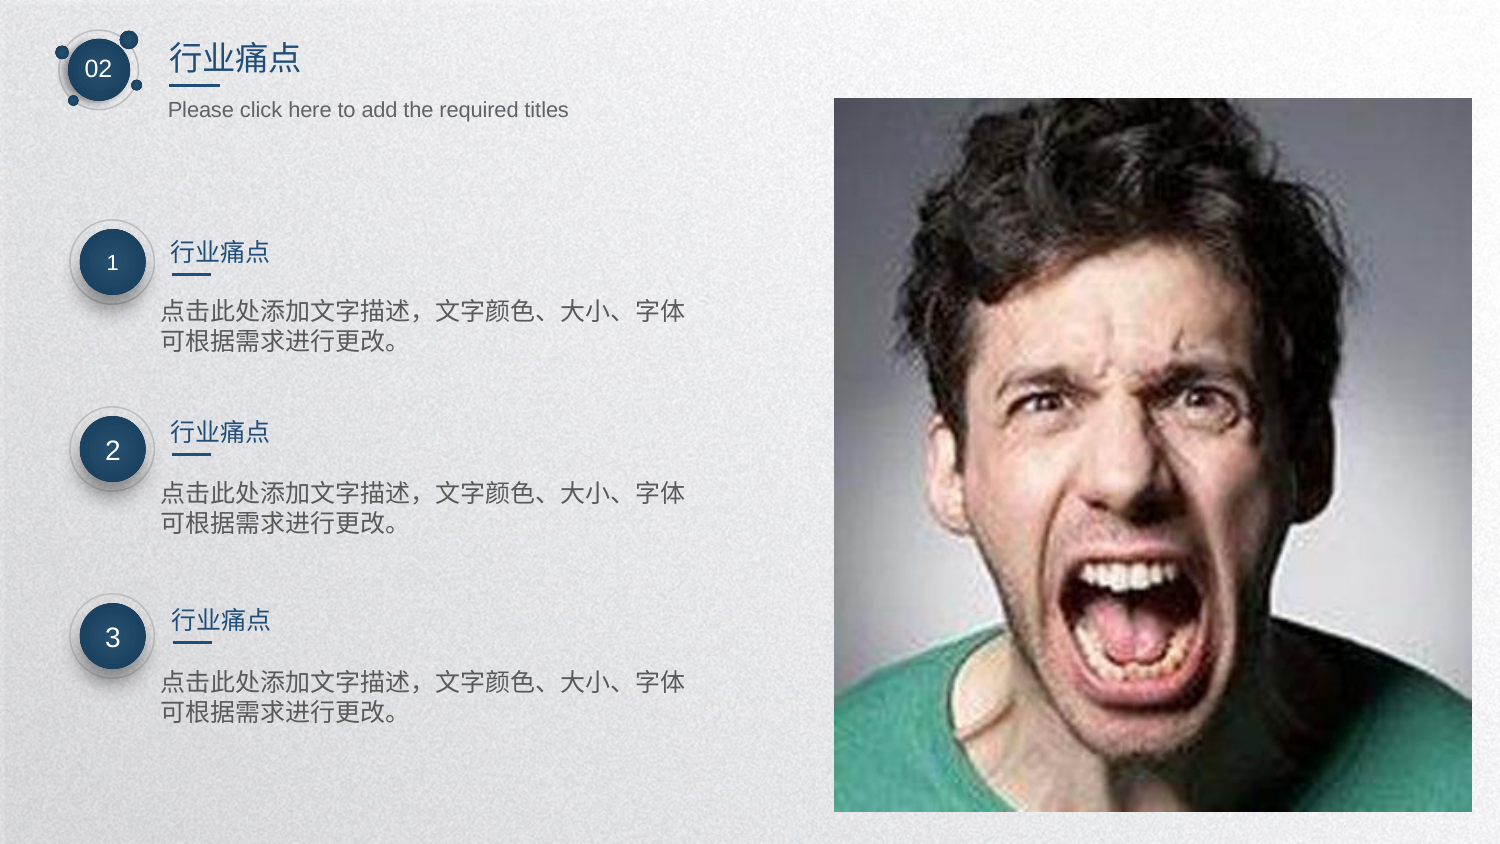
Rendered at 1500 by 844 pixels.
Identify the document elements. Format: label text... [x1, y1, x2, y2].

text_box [69, 593, 155, 679]
text_box 行业痛点 [156, 409, 441, 454]
text_box 行业痛点 [156, 229, 441, 274]
text_box 点击此处添加文字描述，文字颜色、大小、字体可根据需求进行更改。 [145, 470, 701, 546]
text_box 02 [69, 45, 128, 91]
picture [0, 0, 1500, 844]
text_box 行业痛点 [157, 596, 442, 642]
text_box 点击此处添加文字描述，文字颜色、大小、字体可根据需求进行更改。 [145, 659, 701, 734]
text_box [69, 406, 155, 492]
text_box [69, 219, 155, 305]
text_box 行业痛点 [154, 30, 318, 85]
text_box 点击此处添加文字描述，文字颜色、大小、字体可根据需求进行更改。 [145, 287, 701, 363]
text_box Please click here to add the required titles [153, 88, 677, 130]
